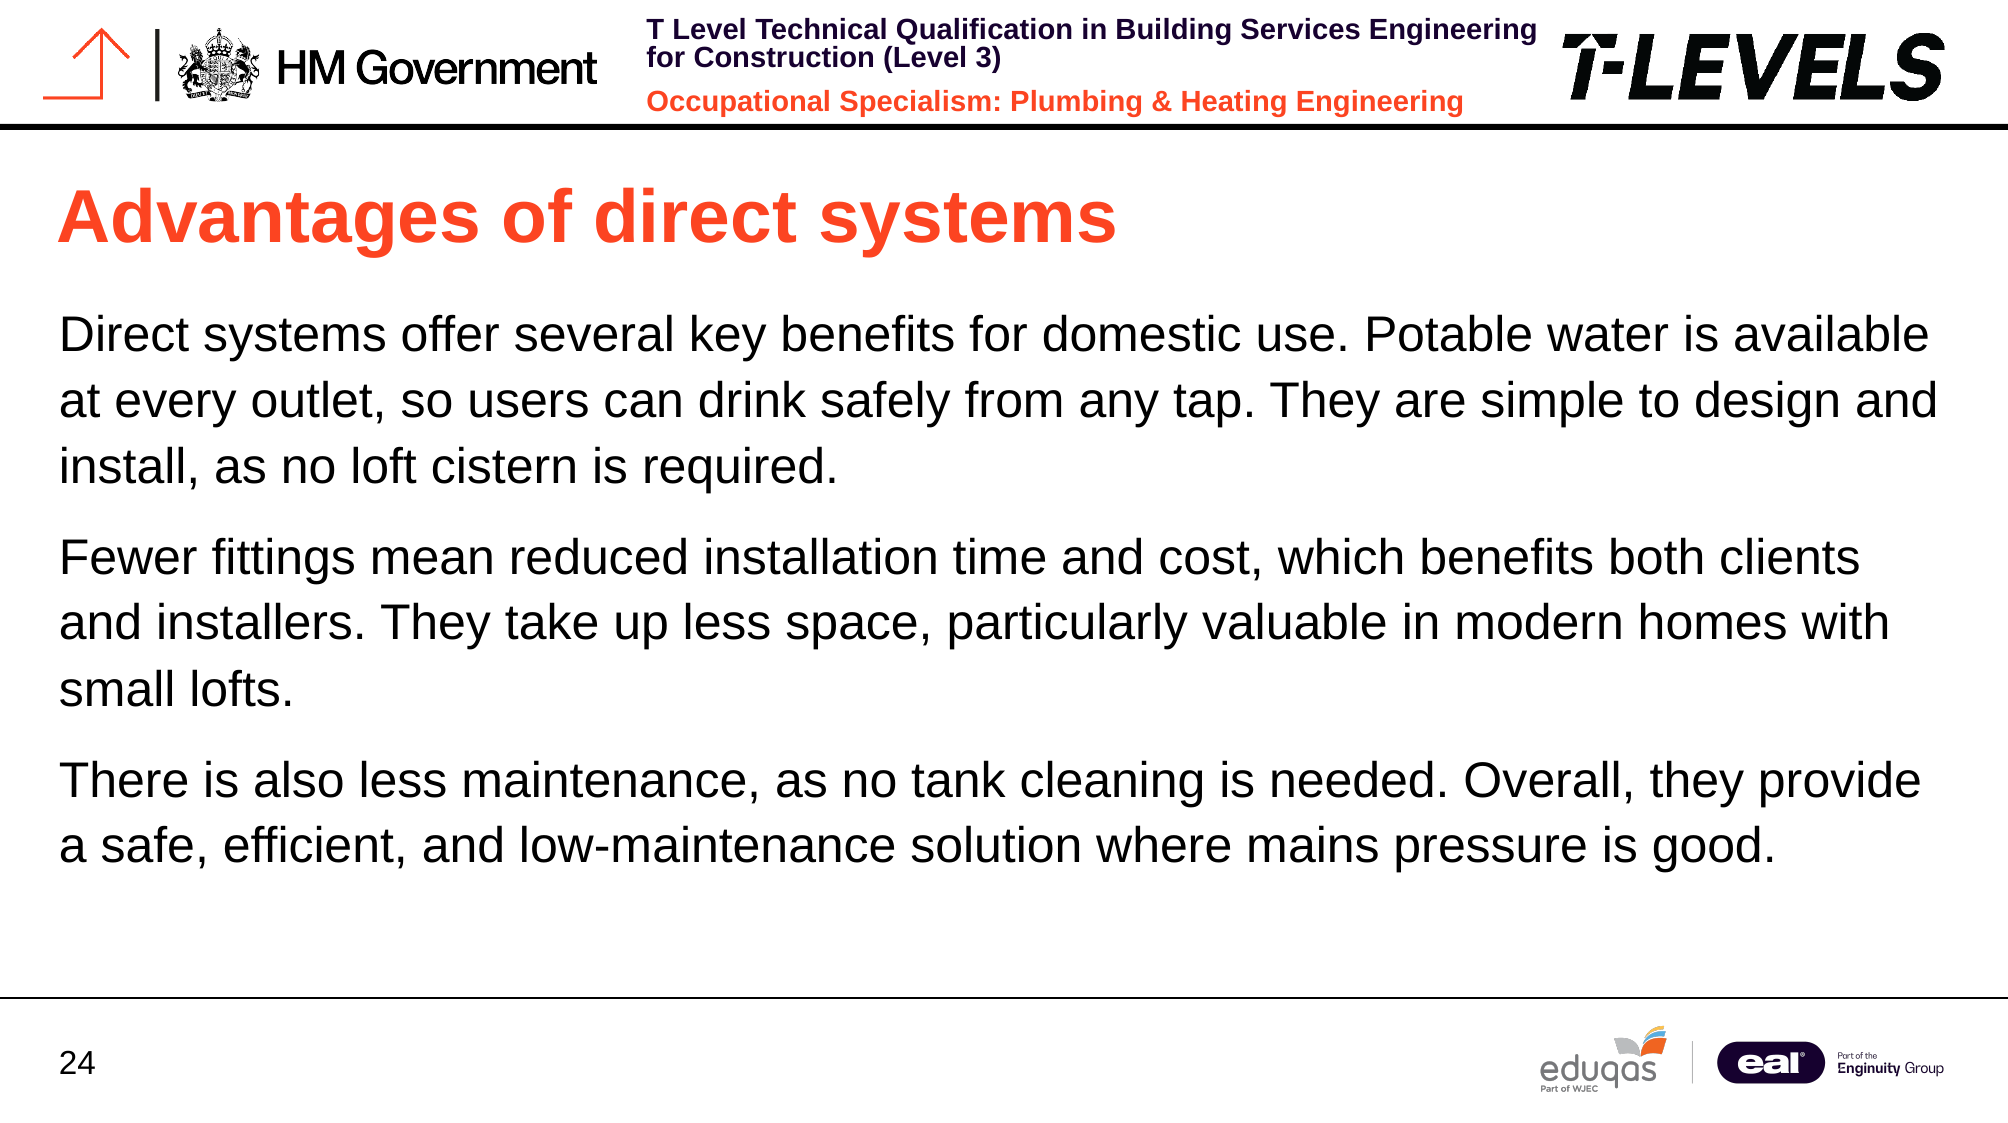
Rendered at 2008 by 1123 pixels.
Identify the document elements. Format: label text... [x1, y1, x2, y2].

picture [38, 27, 136, 100]
picture [155, 28, 597, 102]
picture [1535, 1021, 1949, 1097]
title Advantages of direct systems [41, 111, 1949, 314]
picture [1543, 25, 1964, 108]
list Direct systems offer several key benefits for domestic use. Potable water is available at every outlet, so users can drink safely from any tap. They are simple to design and install, as no loft cistern is required. Fewer fittings mean reduced installation time and cost, which benefits both clients and installers. They take up less space, particularly valuable in modern homes with small lofts. There is also less maintenance, as no tank cleaning is needed. Overall, they provide a safe, efficient, and low-maintenance solution where mains pressure is good. [59, 295, 1949, 975]
